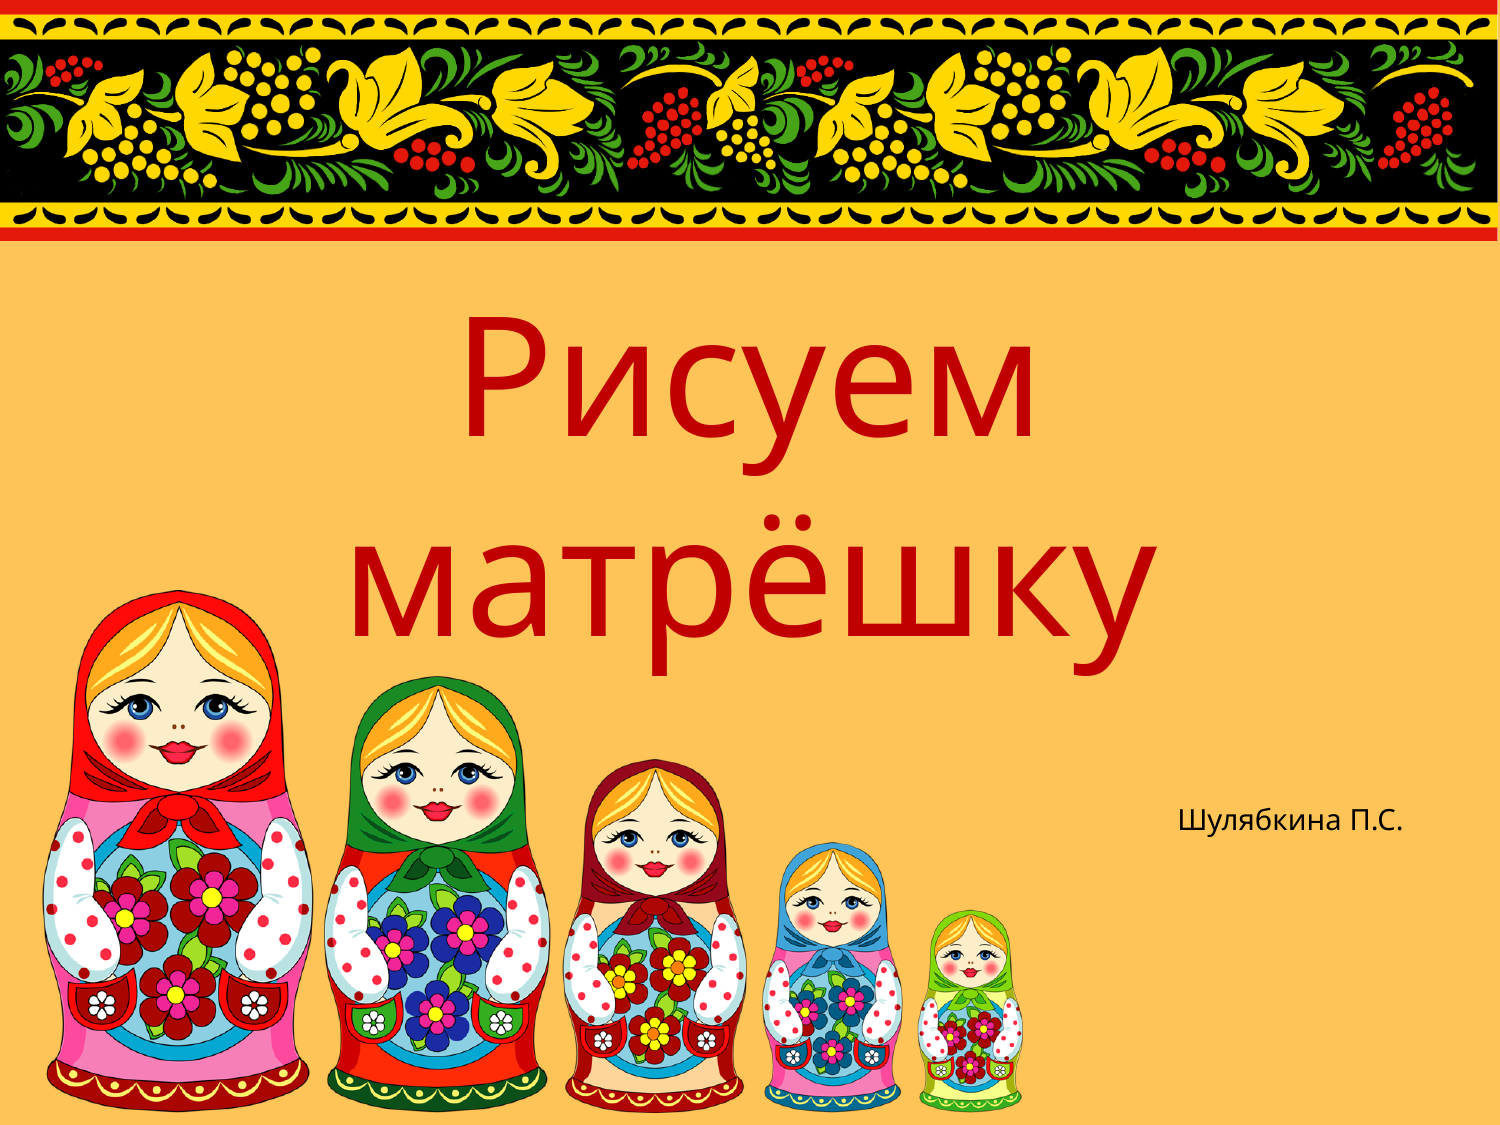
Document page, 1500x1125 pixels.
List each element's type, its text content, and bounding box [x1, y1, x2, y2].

title Рисуем матрёшку [112, 349, 1388, 591]
picture [0, 0, 1500, 1125]
subtitle Шулябкина П.С. [1081, 794, 1500, 850]
